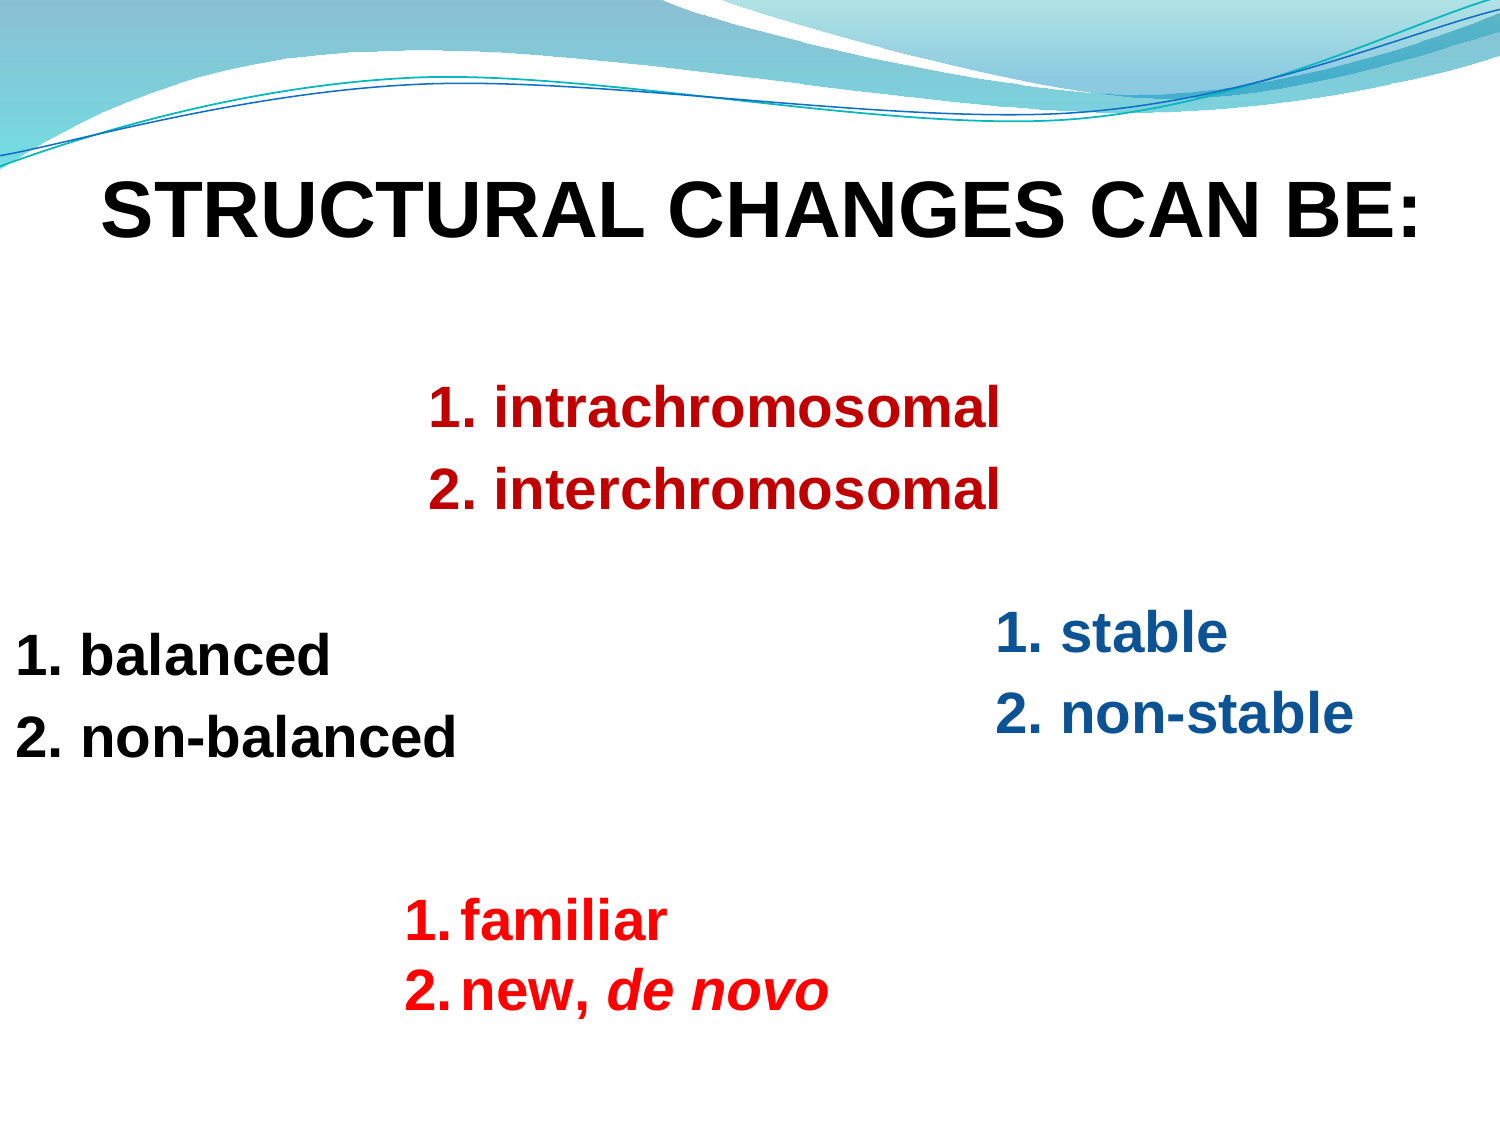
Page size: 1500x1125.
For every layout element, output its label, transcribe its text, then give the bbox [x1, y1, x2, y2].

list 1. balanced 2. non-balanced [0, 609, 663, 784]
subtitle 1. intrachromosomal 2. interchromosomal [301, 361, 1141, 622]
title STRUCTURAL CHANGES CAN BE: [88, 66, 1439, 254]
list 1. stable 2. non-stable [980, 586, 1500, 823]
text_box familiar new, de novo [388, 832, 1284, 1072]
